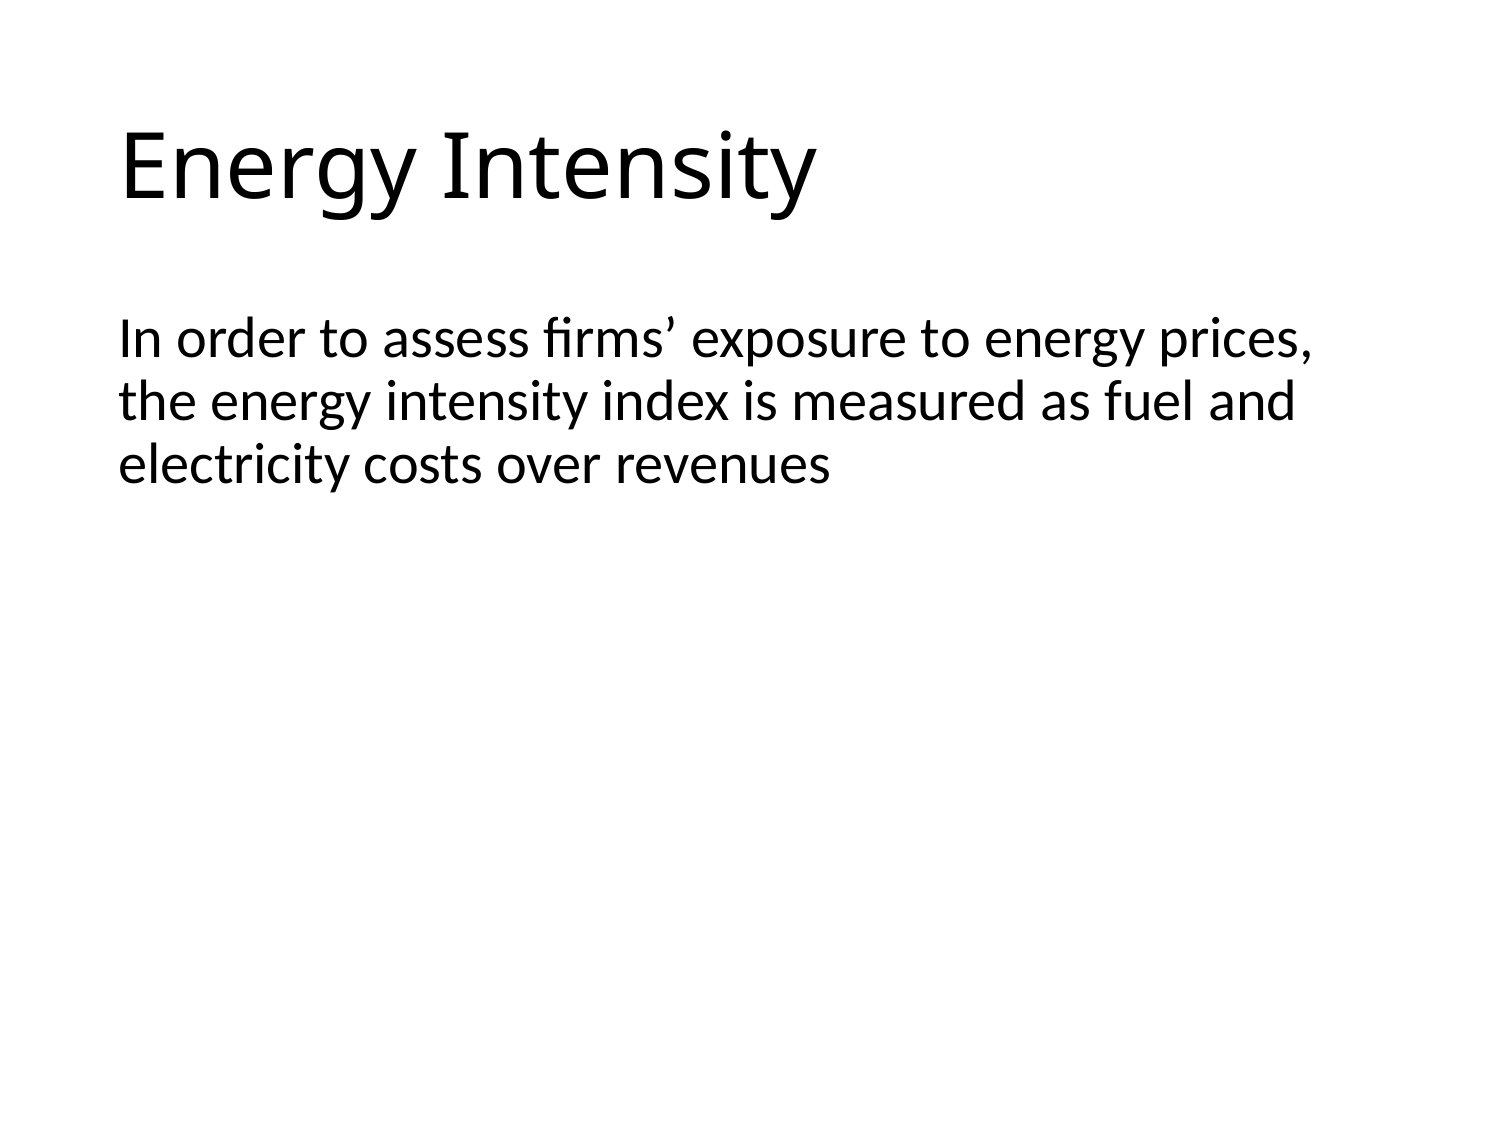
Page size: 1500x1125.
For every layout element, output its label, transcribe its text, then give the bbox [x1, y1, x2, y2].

title Energy Intensity [103, 59, 1397, 278]
list In order to assess firms’ exposure to energy prices, the energy intensity index is measured as fuel and electricity costs over revenues [103, 299, 1397, 1014]
